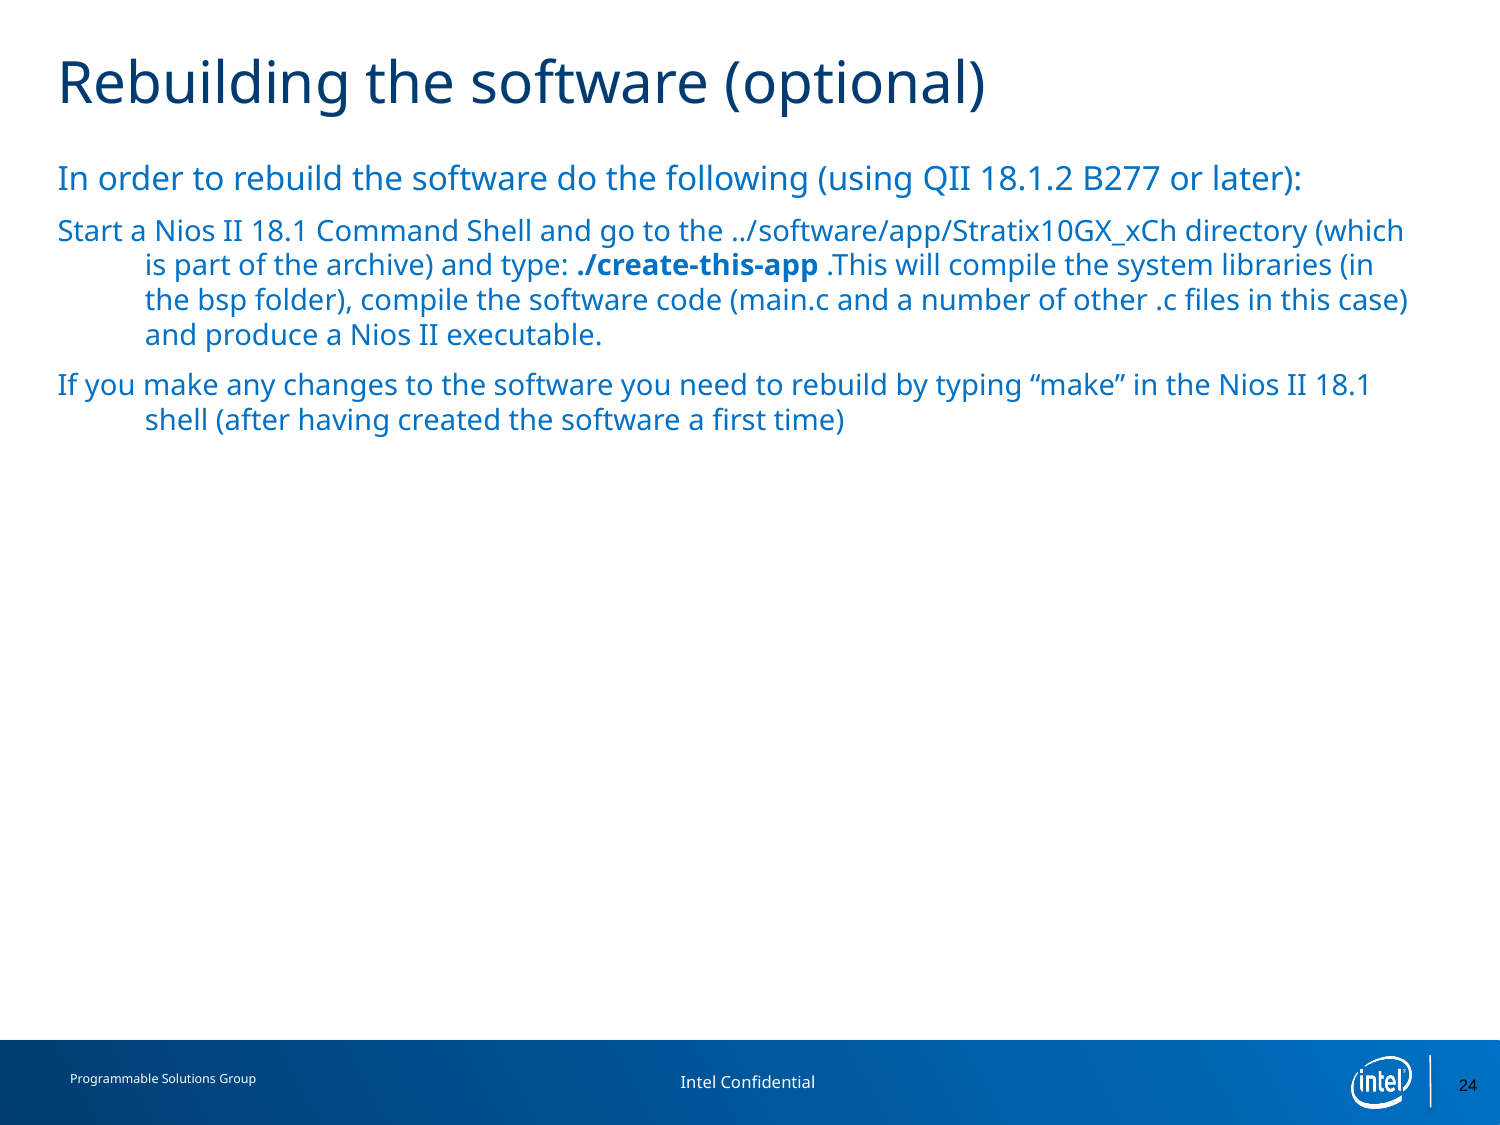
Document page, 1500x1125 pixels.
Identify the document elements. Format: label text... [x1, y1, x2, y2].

title Rebuilding the software (optional) [57, 44, 1425, 157]
slide_number 24 [1127, 1055, 1478, 1116]
list In order to rebuild the software do the following (using QII 18.1.2 B277 or later): Start a Nios II 18.1 Command Shell and go to the ../software/app/Stratix10GX_xCh directory (which is part of the archive) and type: ./create-this-app .This will compile the system libraries (in the bsp folder), compile the software code (main.c and a number of other .c files in this case) and produce a Nios II executable. If you make any changes to the software you need to rebuild by typing “make” in the Nios II 18.1 shell (after having created the software a first time) [57, 157, 1425, 995]
